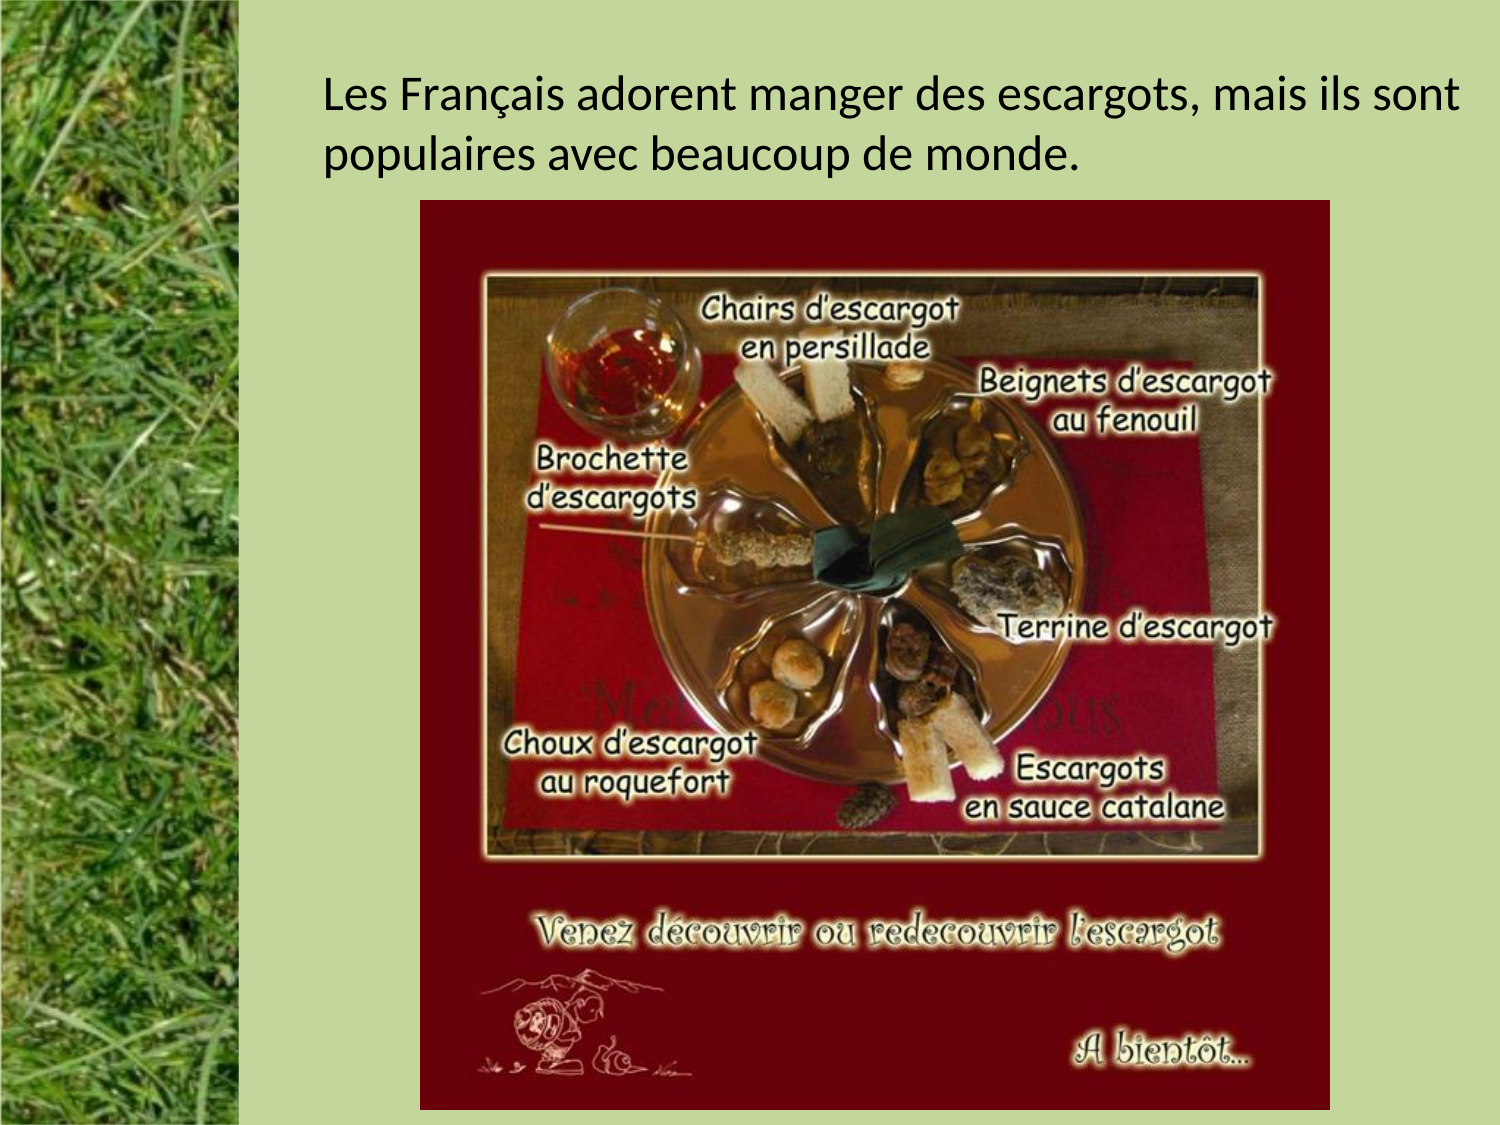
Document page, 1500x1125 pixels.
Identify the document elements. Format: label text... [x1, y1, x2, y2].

text_box Les Français adorent manger des escargots, mais ils sont populaires avec beaucoup de monde. [308, 53, 1500, 188]
picture [0, 1, 1330, 1124]
